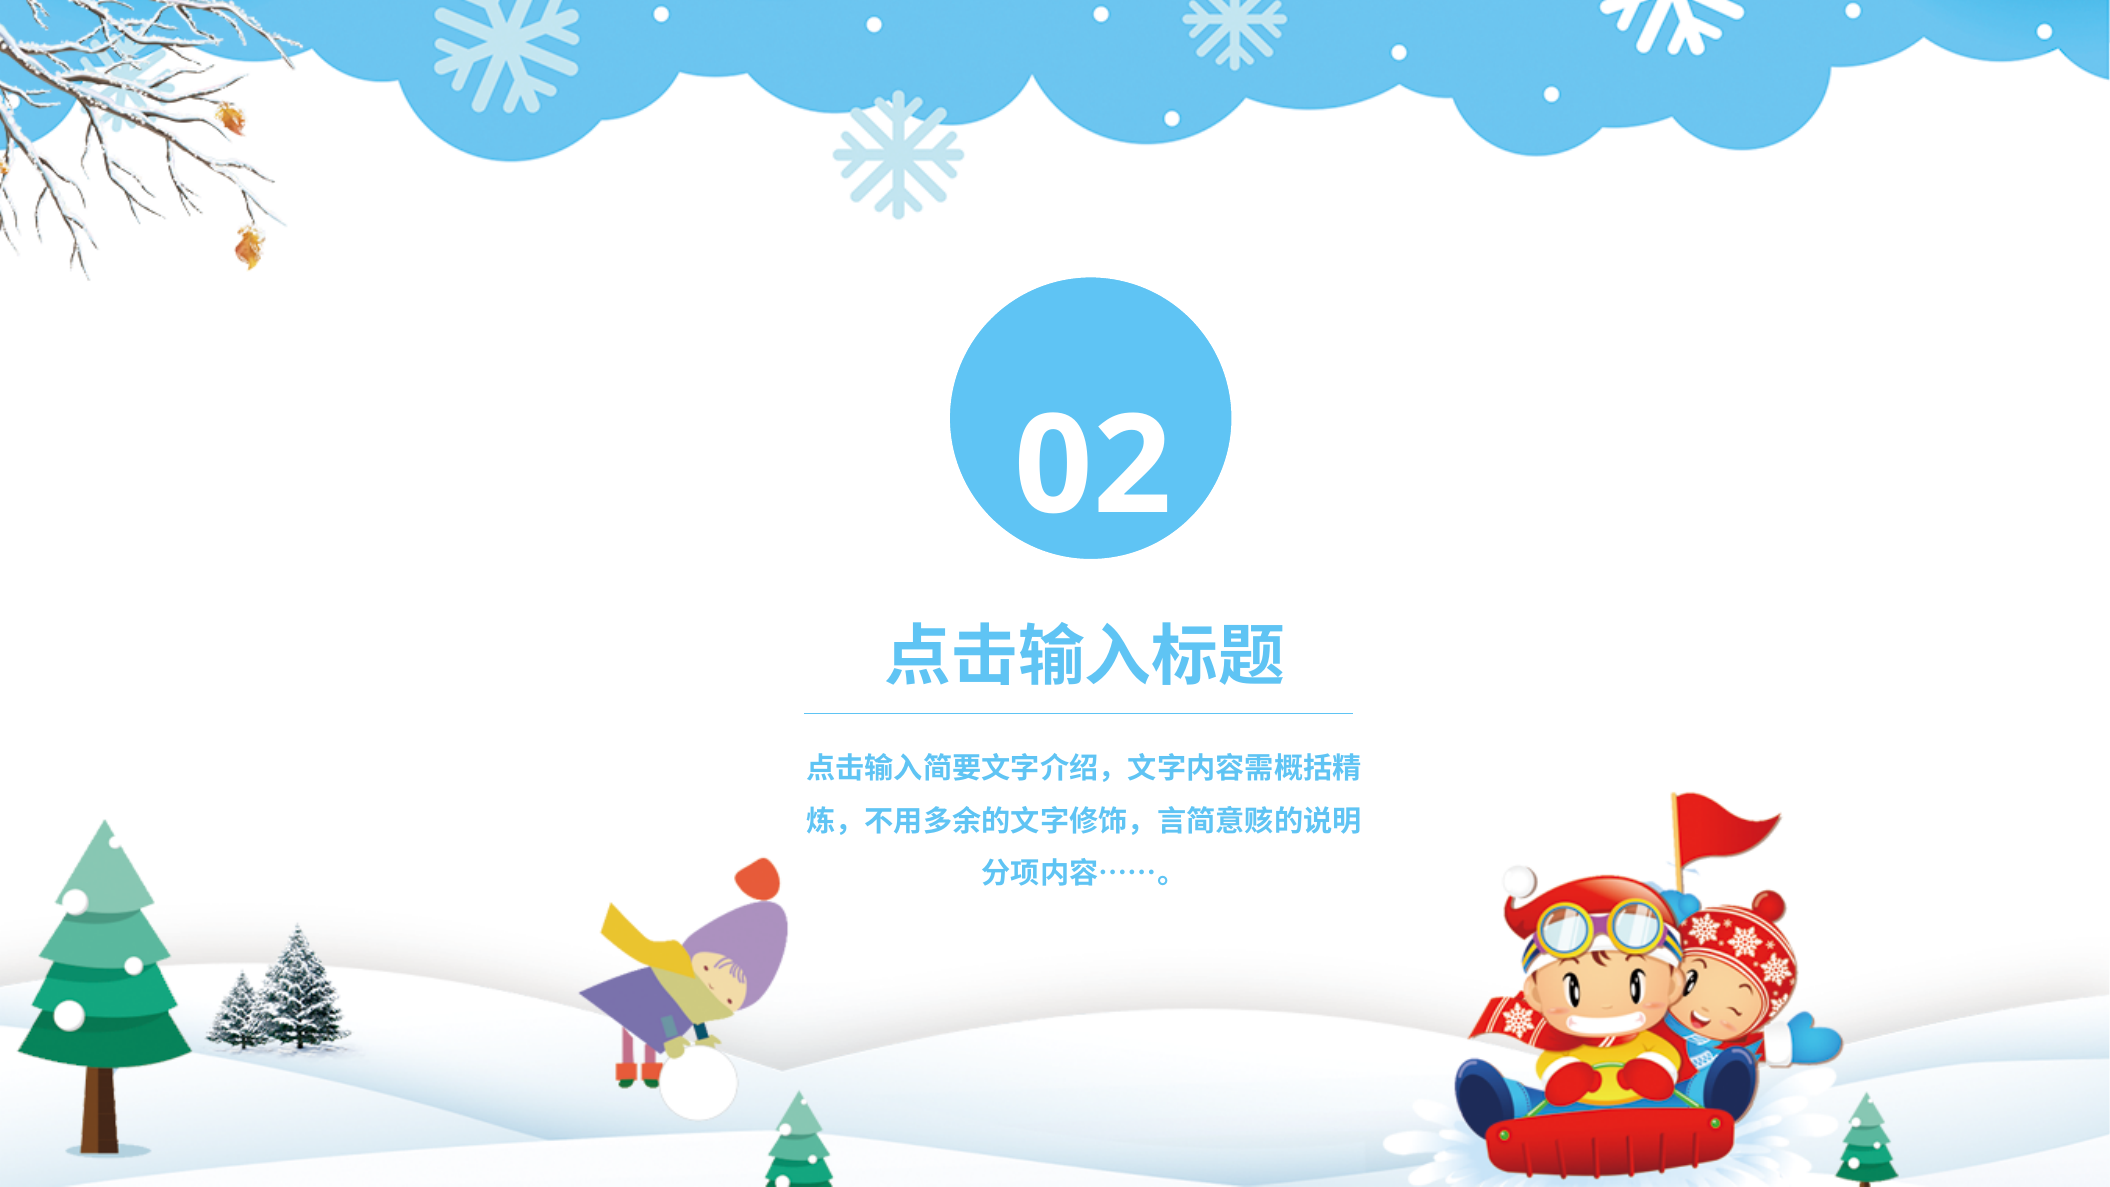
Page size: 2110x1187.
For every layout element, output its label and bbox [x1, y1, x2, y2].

picture [0, 0, 2110, 1187]
text_box [907, 274, 1280, 563]
